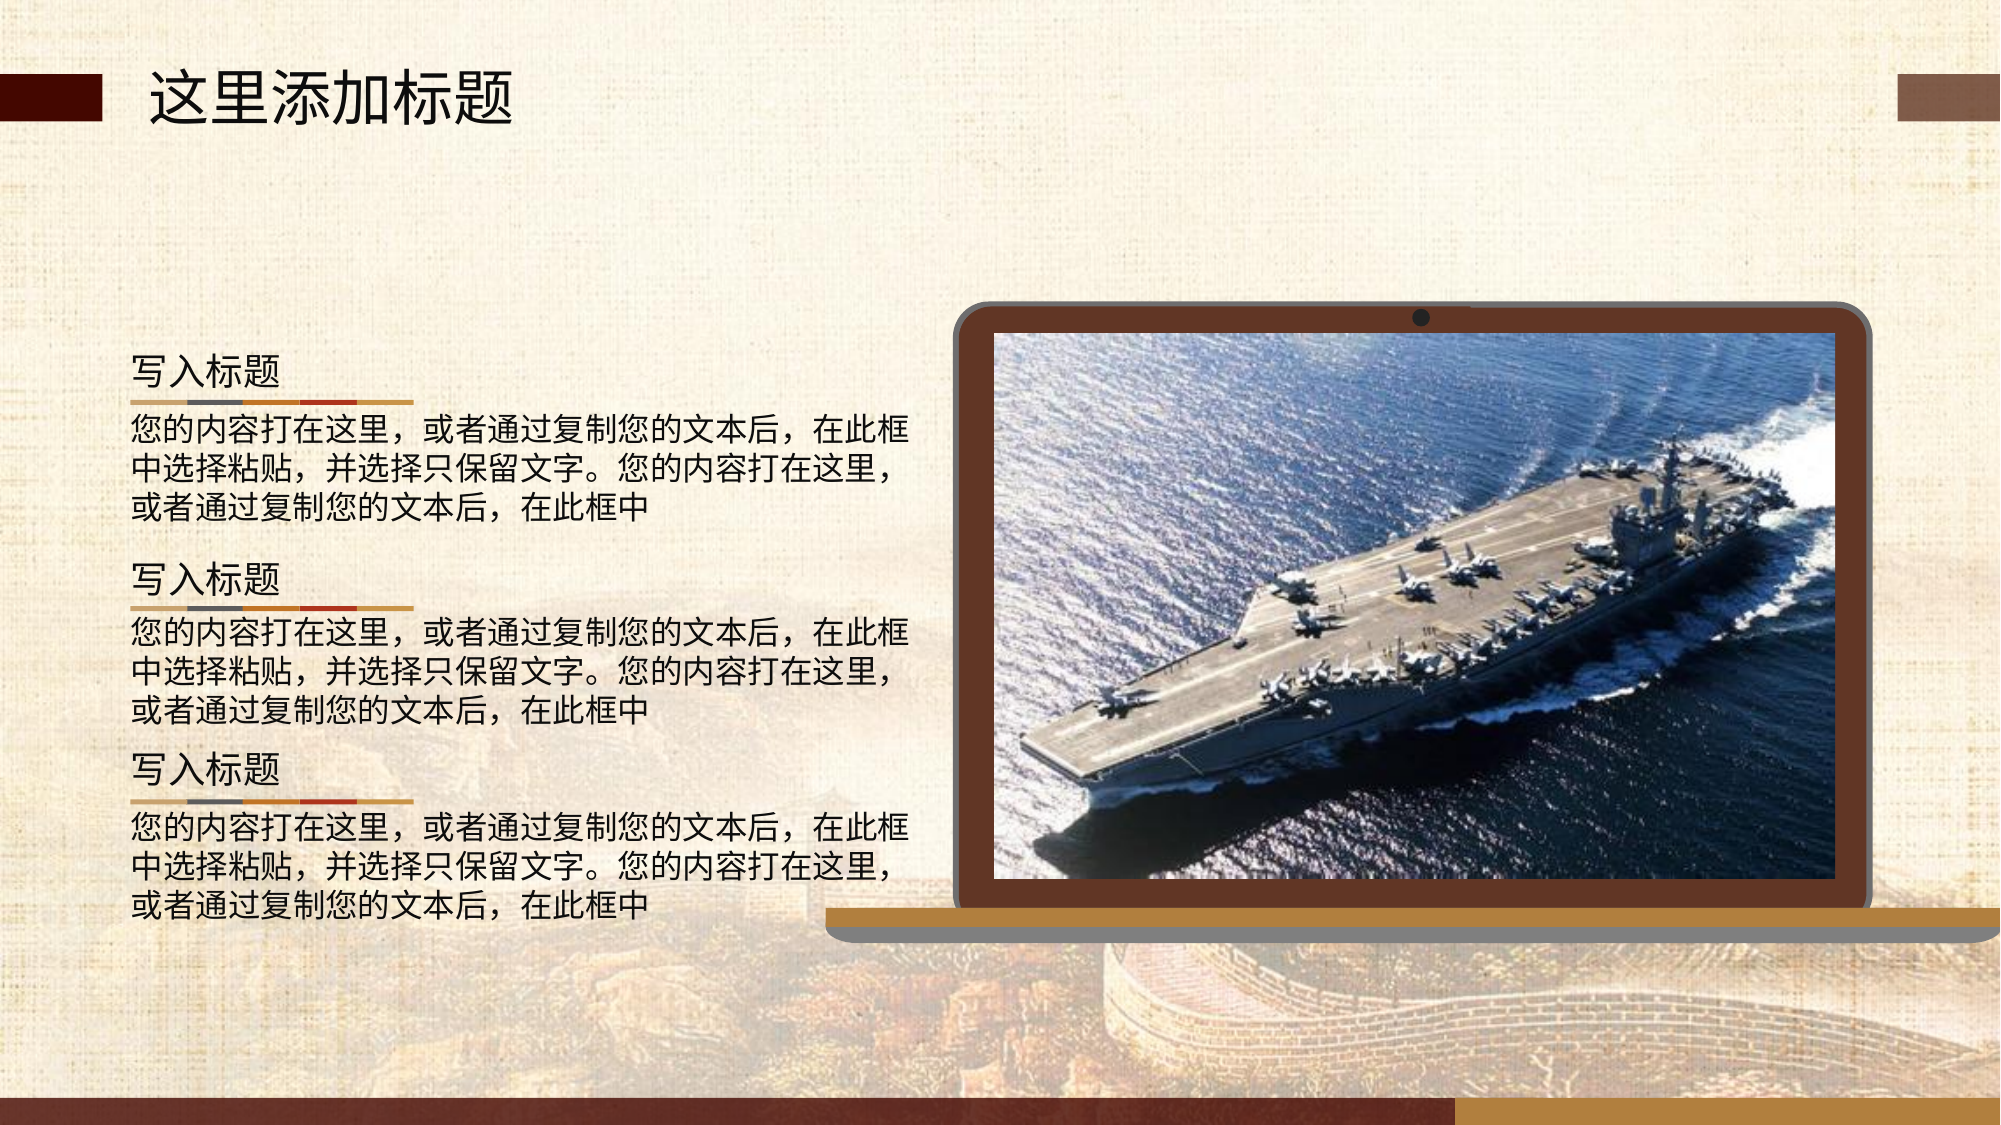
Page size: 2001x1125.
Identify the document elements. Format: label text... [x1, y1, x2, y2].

text_box [1454, 1097, 2000, 1125]
picture [0, 0, 2001, 1125]
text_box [130, 799, 414, 805]
text_box 您的内容打在这里，或者通过复制您的文本后，在此框中选择粘贴，并选择只保留文字。您的内容打在这里，或者通过复制您的文本后，在此框中 [115, 799, 825, 932]
text_box [1897, 73, 2000, 122]
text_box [825, 304, 2000, 944]
text_box [0, 1097, 1454, 1125]
text_box 您的内容打在这里，或者通过复制您的文本后，在此框中选择粘贴，并选择只保留文字。您的内容打在这里，或者通过复制您的文本后，在此框中 [115, 604, 825, 737]
text_box 您的内容打在这里，或者通过复制您的文本后，在此框中选择粘贴，并选择只保留文字。您的内容打在这里，或者通过复制您的文本后，在此框中 [115, 401, 825, 534]
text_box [130, 606, 414, 612]
text_box [0, 73, 103, 122]
text_box 写入标题 [115, 548, 430, 604]
text_box 这里添加标题 [133, 52, 622, 141]
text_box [130, 399, 414, 405]
text_box 写入标题 [115, 738, 478, 799]
text_box 写入标题 [115, 340, 429, 401]
